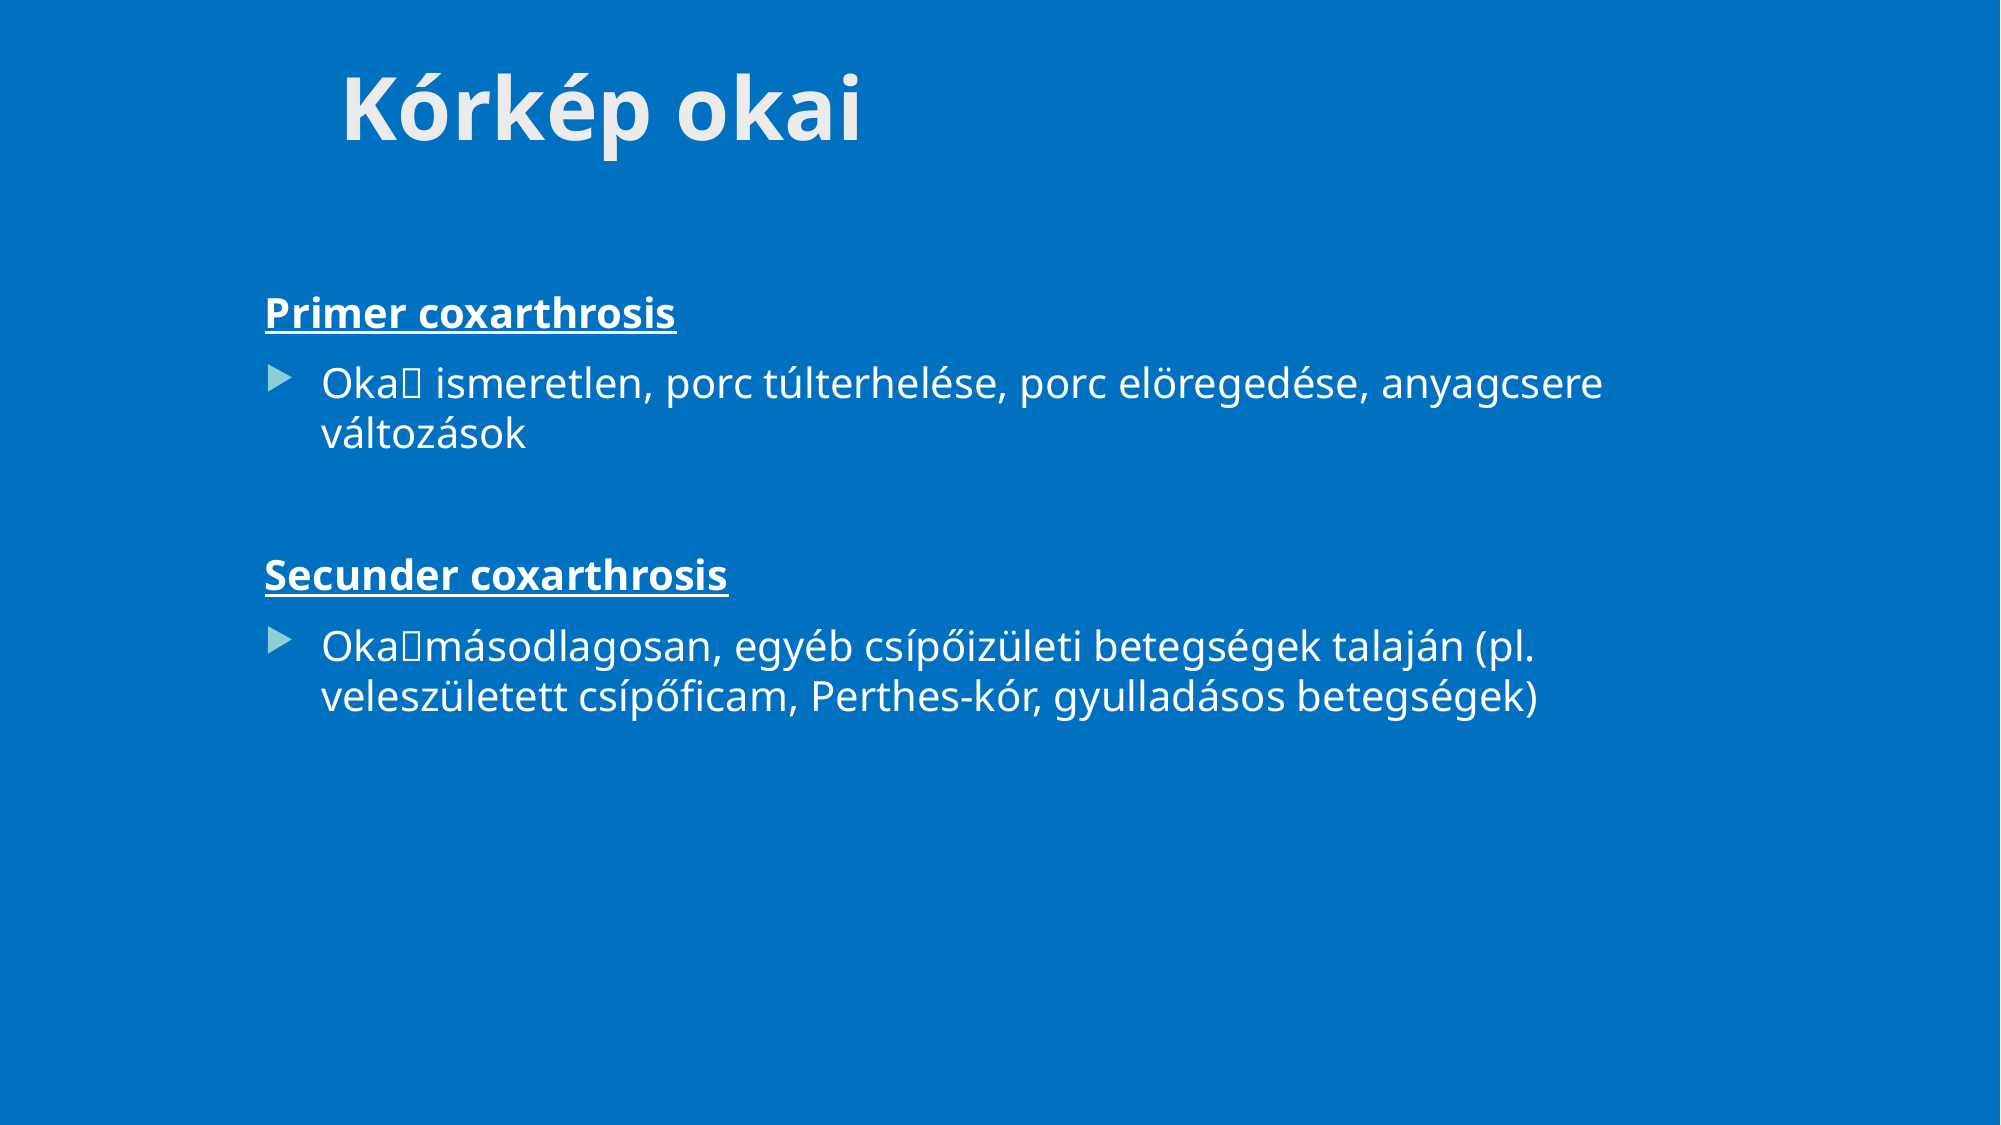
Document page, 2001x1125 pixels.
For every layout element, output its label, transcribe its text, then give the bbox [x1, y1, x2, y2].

title Kórkép okai [324, 45, 1675, 233]
list Primer coxarthrosis Oka ismeretlen, porc túlterhelése, porc elöregedése, anyagcsere változások Secunder coxarthrosis Okamásodlagosan, egyéb csípőizületi betegségek talaján (pl. veleszületett csípőficam, Perthes-kór, gyulladásos betegségek) [249, 278, 1750, 1005]
